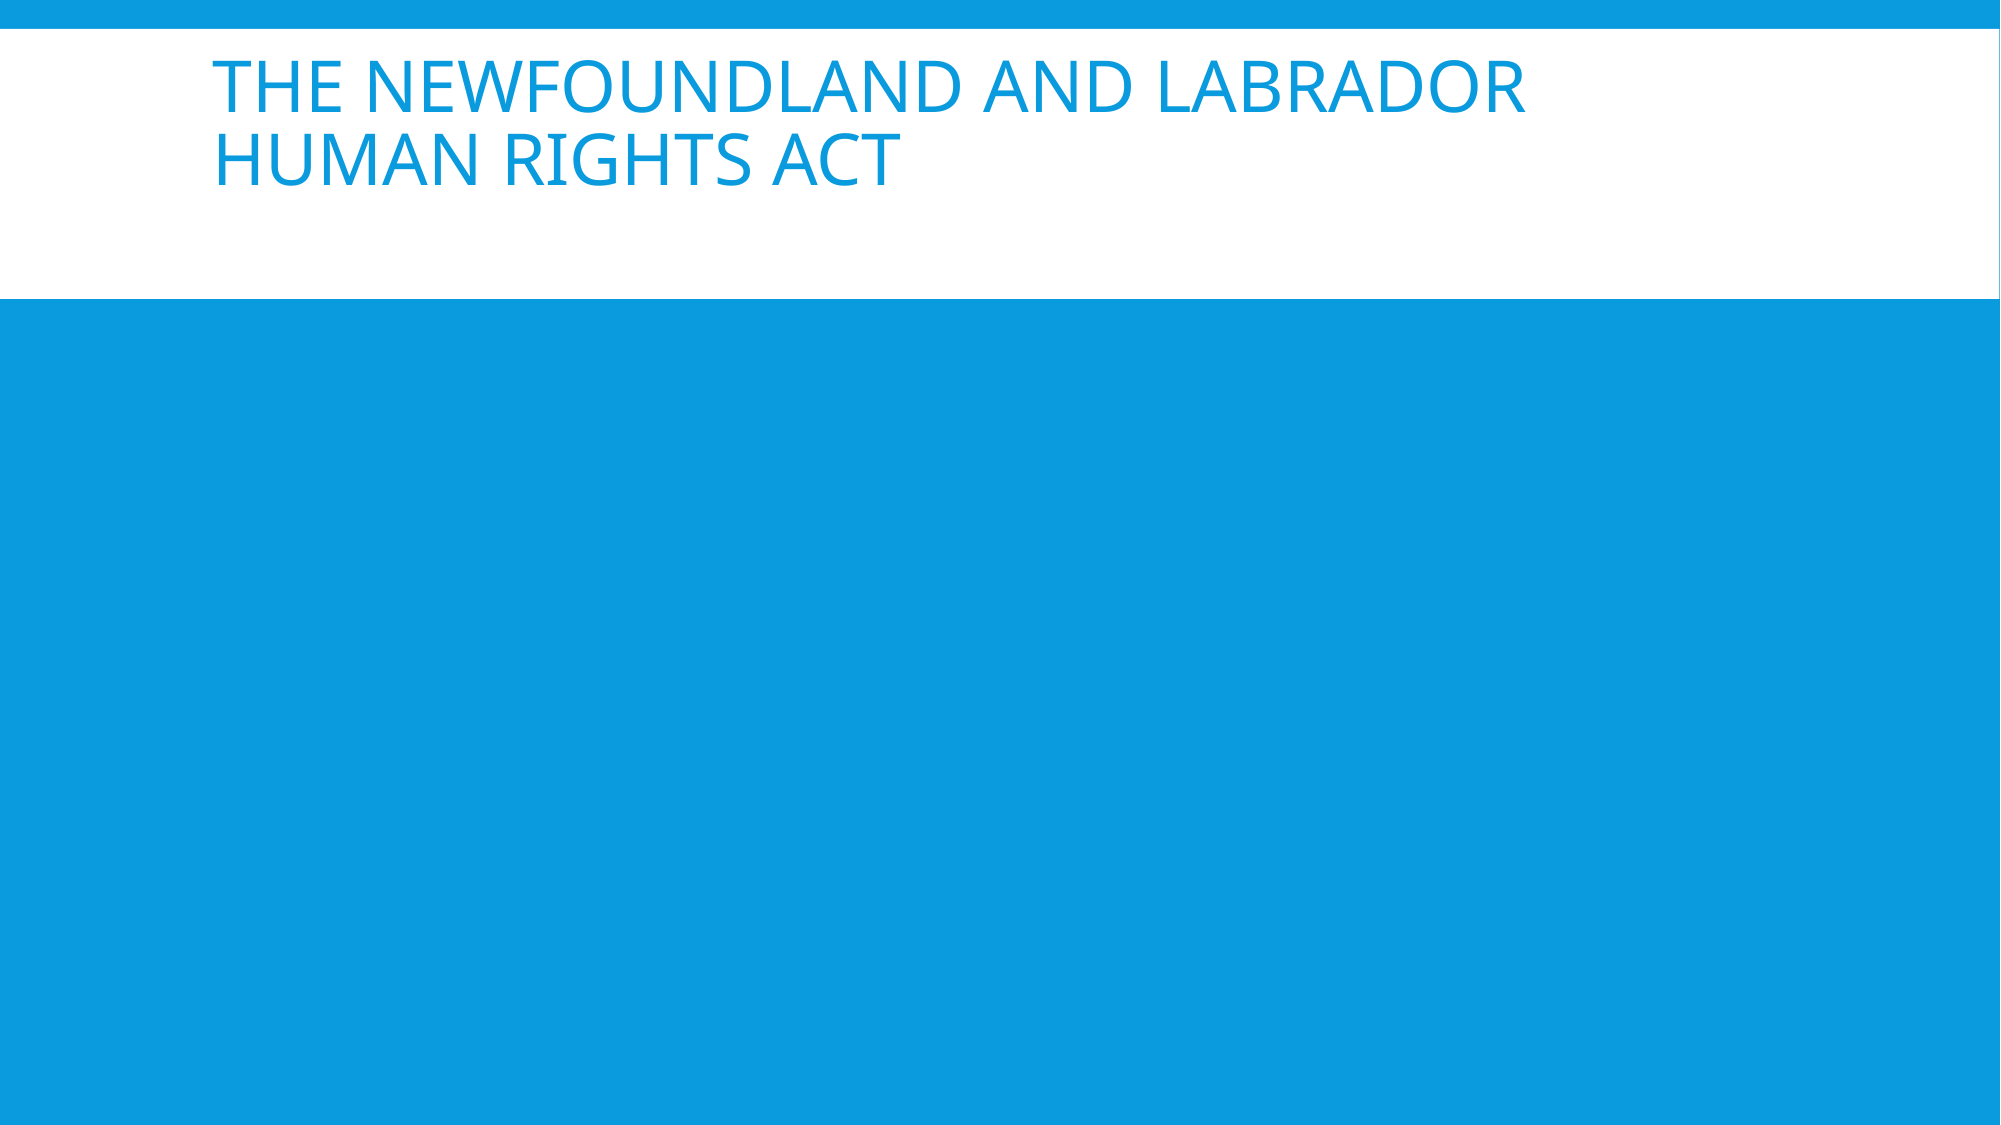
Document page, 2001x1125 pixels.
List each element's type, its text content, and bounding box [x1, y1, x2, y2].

title The Newfoundland and Labrador Human Rights Act [197, 46, 1803, 295]
